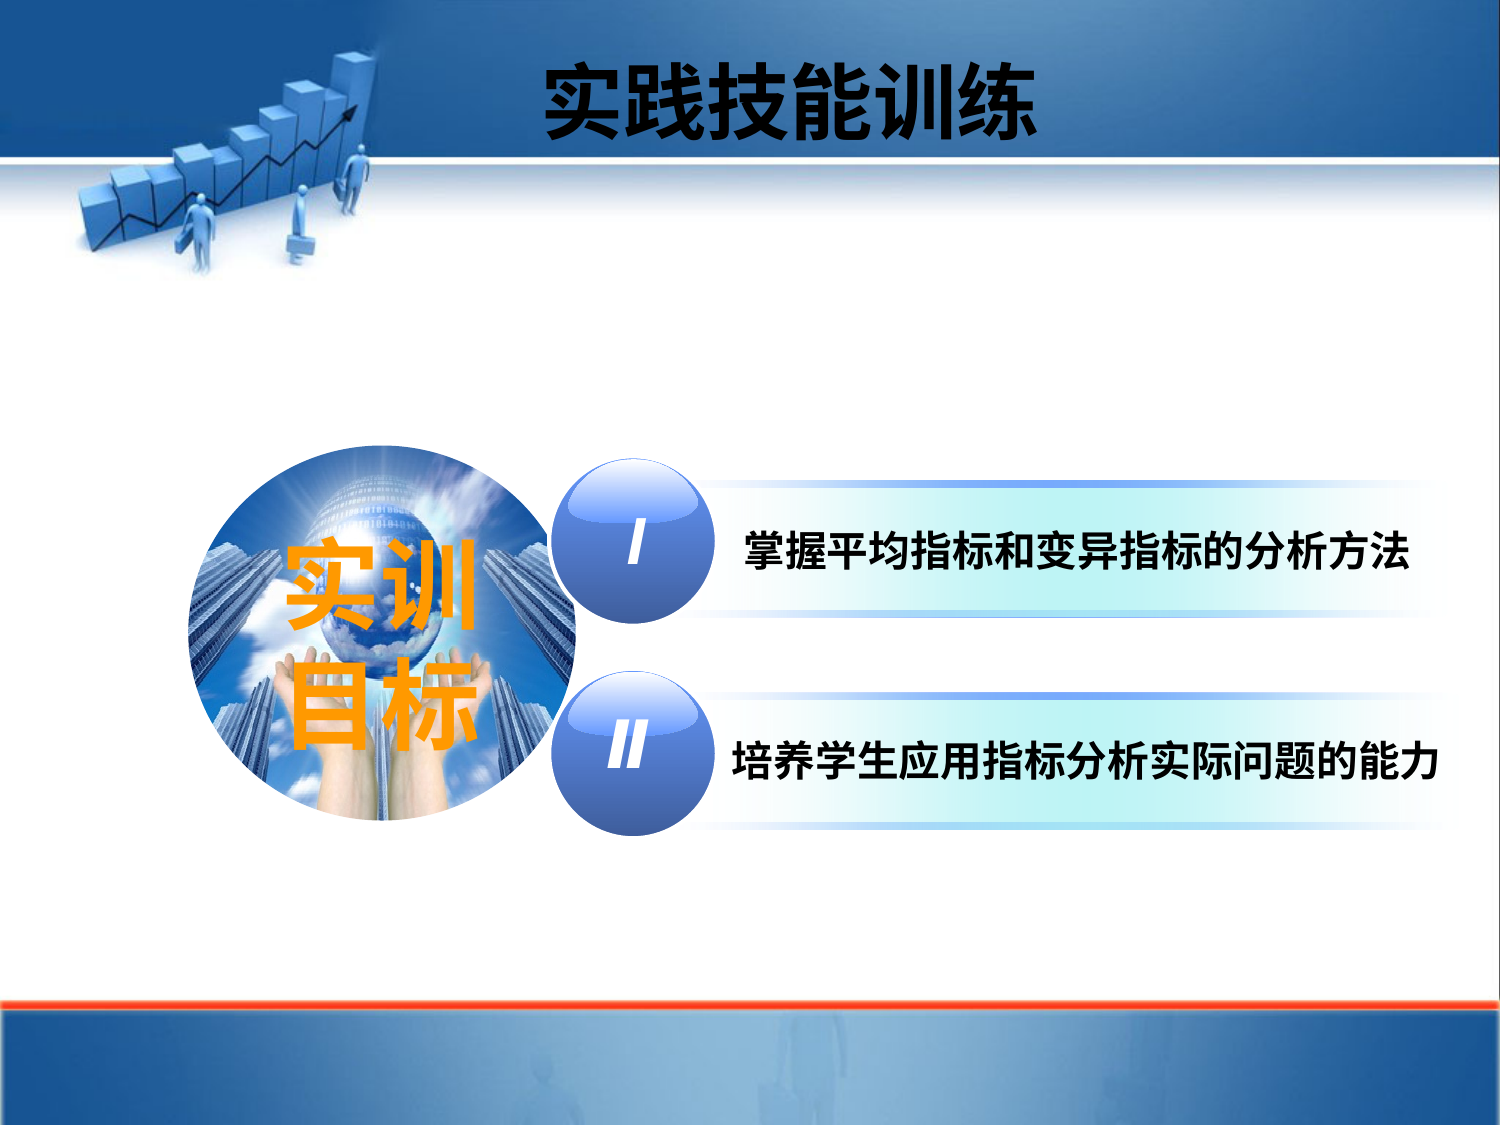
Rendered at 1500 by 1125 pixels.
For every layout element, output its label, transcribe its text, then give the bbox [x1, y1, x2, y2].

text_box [548, 455, 718, 627]
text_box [723, 692, 1470, 830]
text_box [188, 445, 533, 821]
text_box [548, 668, 718, 839]
text_box 实践技能训练 [525, 42, 1424, 158]
text_box [537, 520, 576, 746]
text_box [723, 479, 1458, 617]
text_box 实训目标 [265, 515, 537, 770]
picture [0, 0, 1500, 1125]
